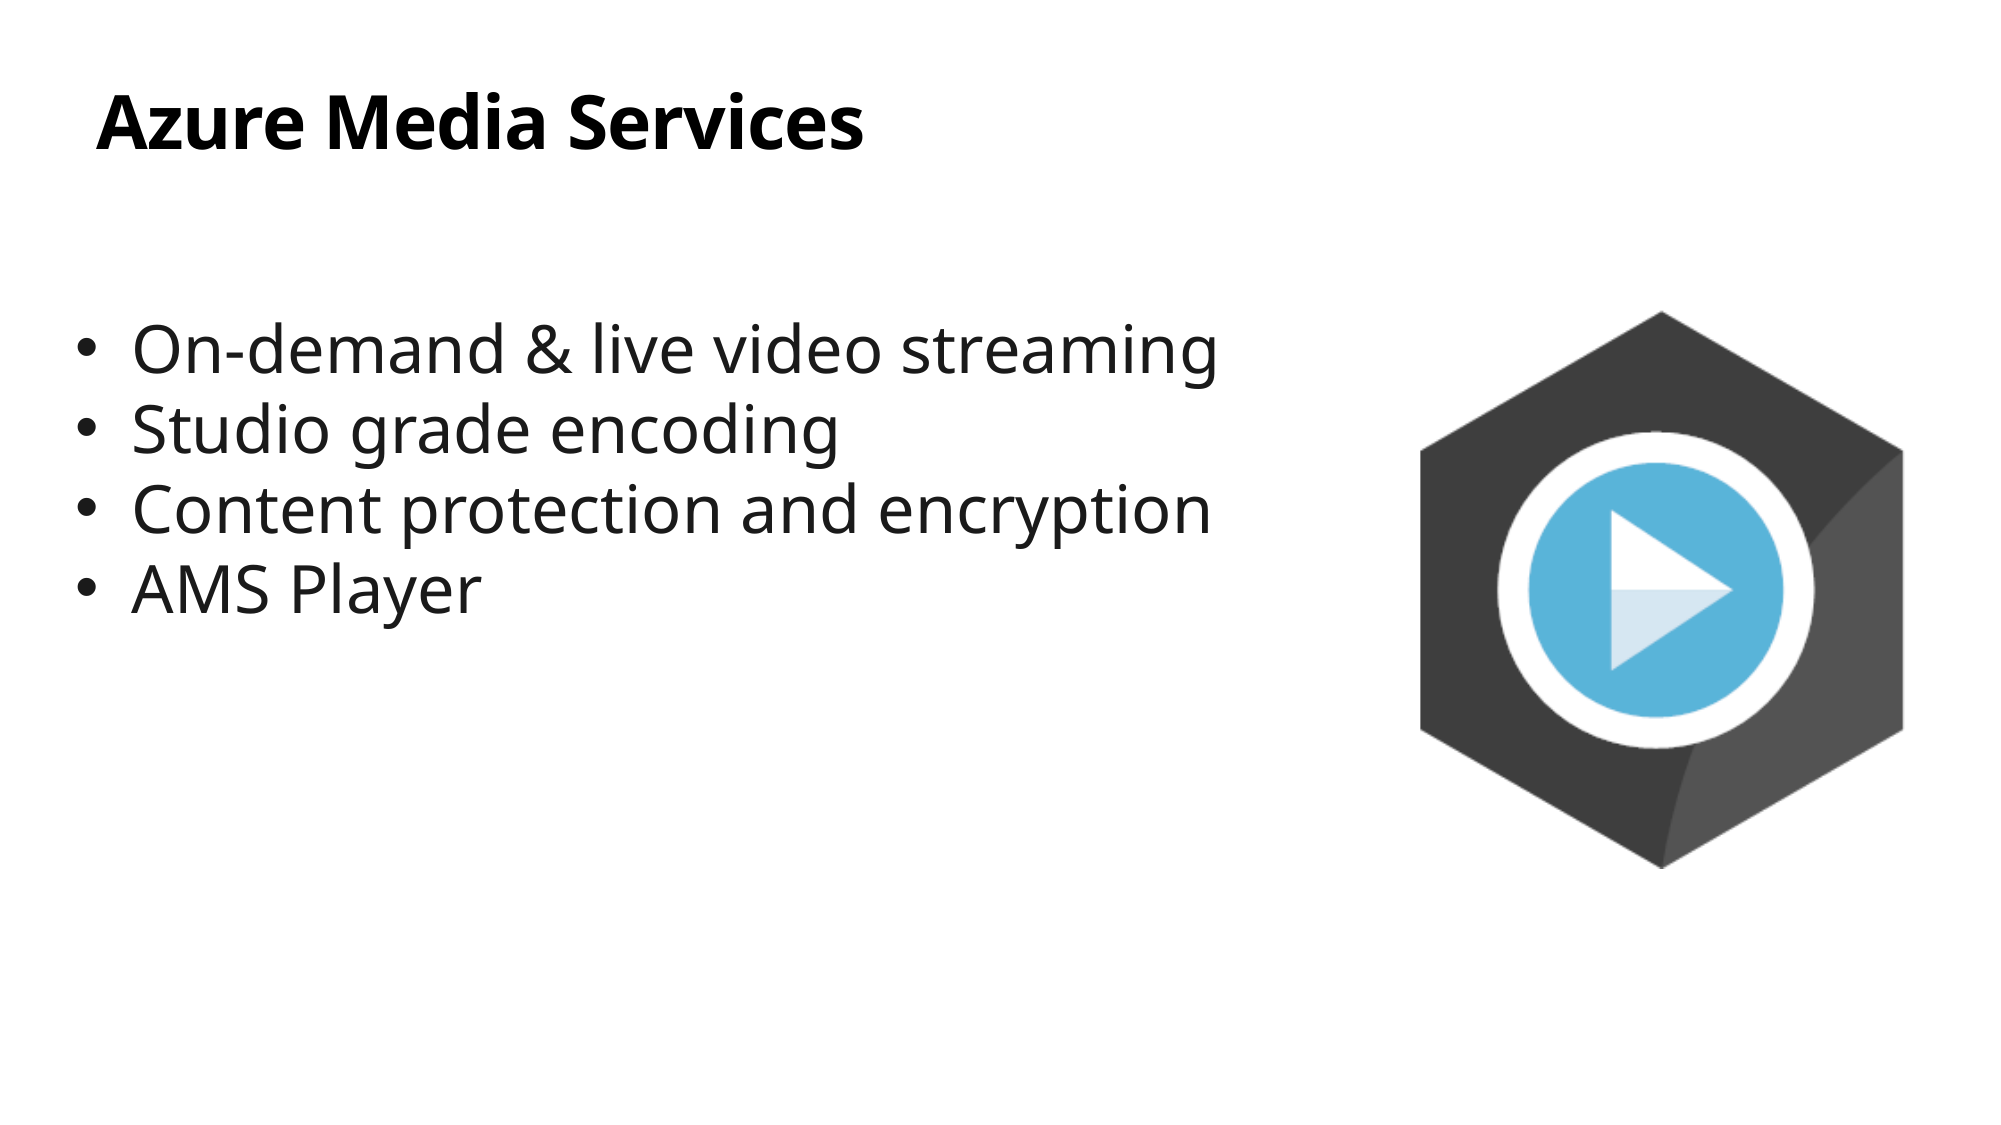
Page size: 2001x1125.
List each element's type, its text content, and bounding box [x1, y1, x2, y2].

title Azure Media Services [96, 75, 1904, 166]
picture [1126, 306, 2000, 869]
text_box On-demand & live video streaming Studio grade encoding Content protection and encryption AMS Player [75, 306, 1126, 677]
